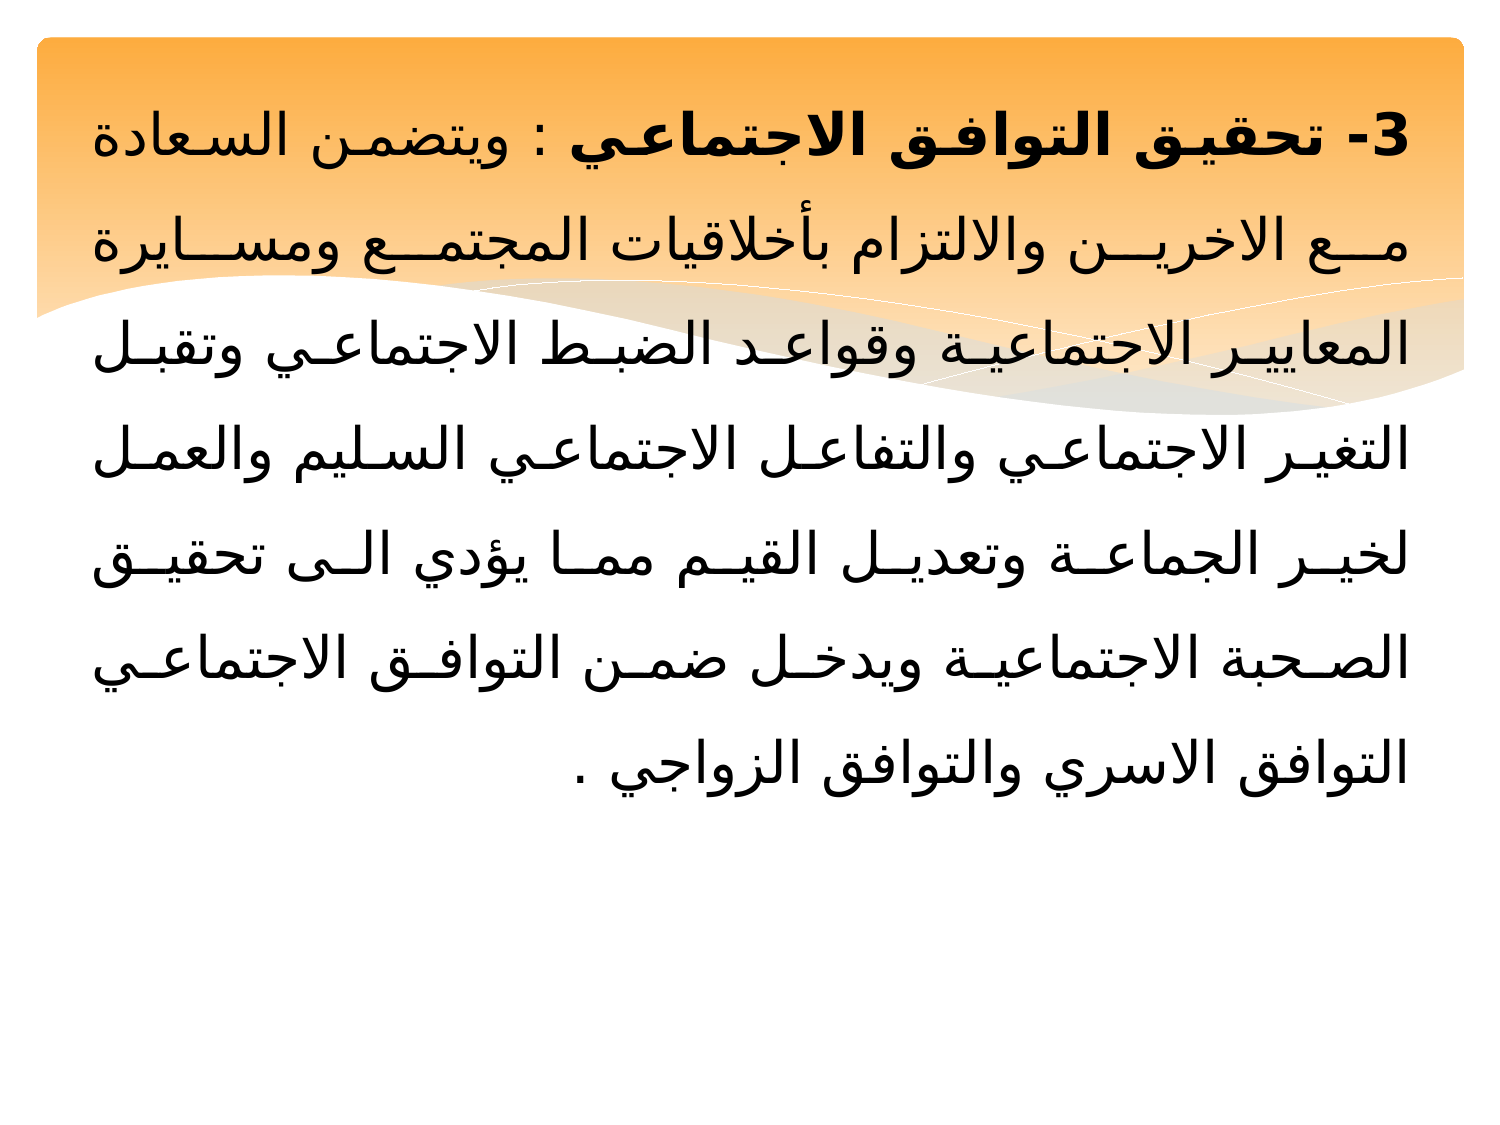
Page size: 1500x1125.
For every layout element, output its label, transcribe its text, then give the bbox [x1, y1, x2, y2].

list 3- تحقيق التوافق الاجتماعي : ويتضمن السعادة مع الاخرين والالتزام بأخلاقيات المجتمع ومسايرة المعايير الاجتماعية وقواعد الضبط الاجتماعي وتقبل التغير الاجتماعي والتفاعل الاجتماعي السليم والعمل لخير الجماعة وتعديل القيم مما يؤدي الى تحقيق الصحبة الاجتماعية ويدخل ضمن التوافق الاجتماعي التوافق الاسري والتوافق الزواجي . [76, 54, 1427, 1000]
